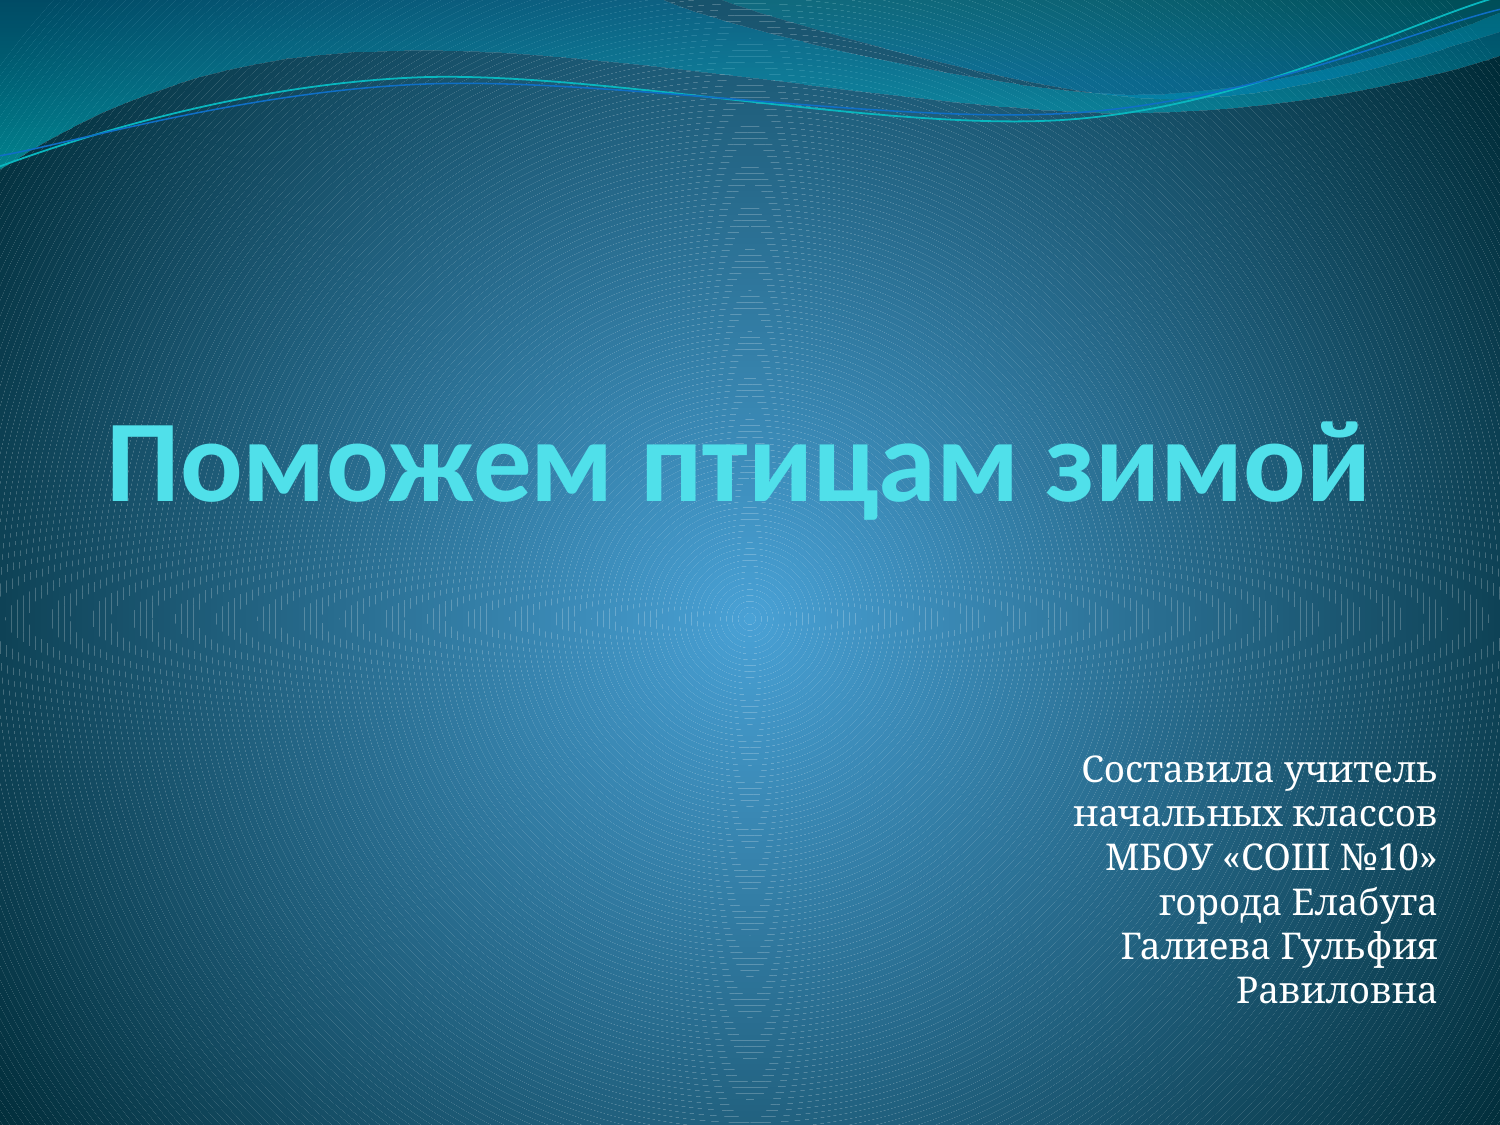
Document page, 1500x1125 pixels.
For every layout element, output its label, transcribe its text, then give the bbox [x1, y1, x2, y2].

title Поможем птицам зимой [87, 224, 1376, 525]
subtitle Составила учитель начальных классов МБОУ «СОШ №10» города Елабуга Галиева Гульфия Равиловна [1054, 738, 1447, 1026]
